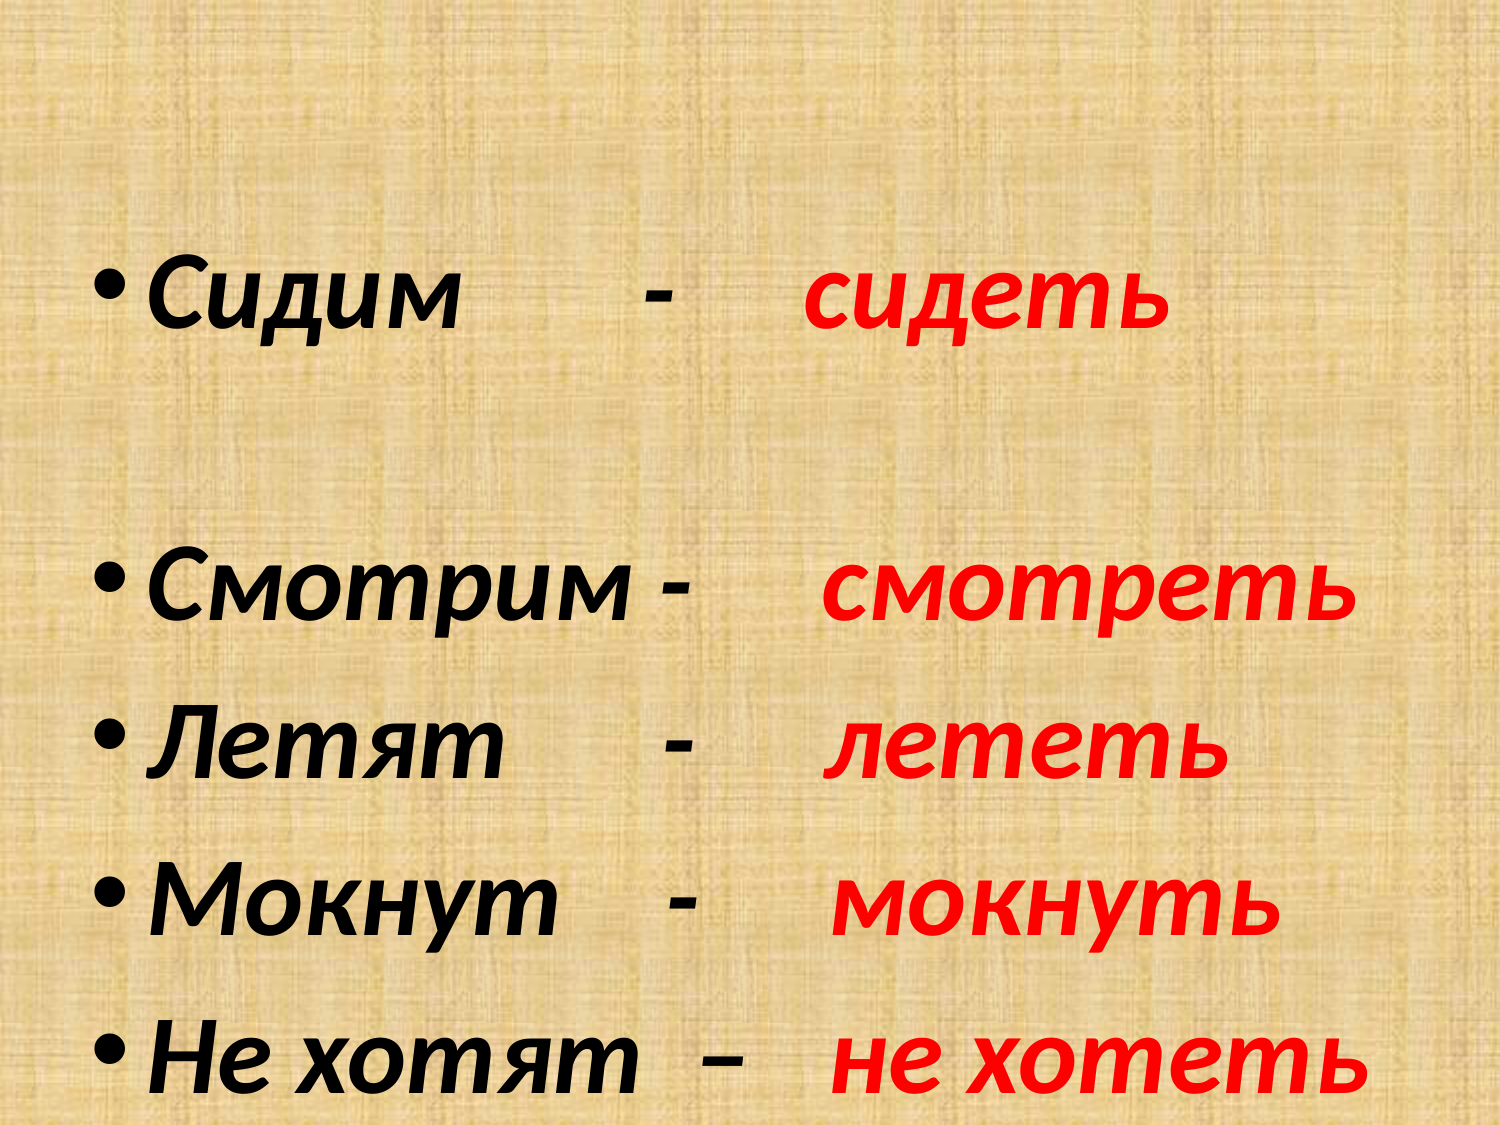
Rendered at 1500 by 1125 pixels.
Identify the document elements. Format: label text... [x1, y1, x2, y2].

list Сидим - сидеть Смотрим - смотреть Летят - лететь Мокнут - мокнуть Не хотят – не хотеть [75, 208, 1425, 1005]
picture [0, 0, 1500, 1125]
